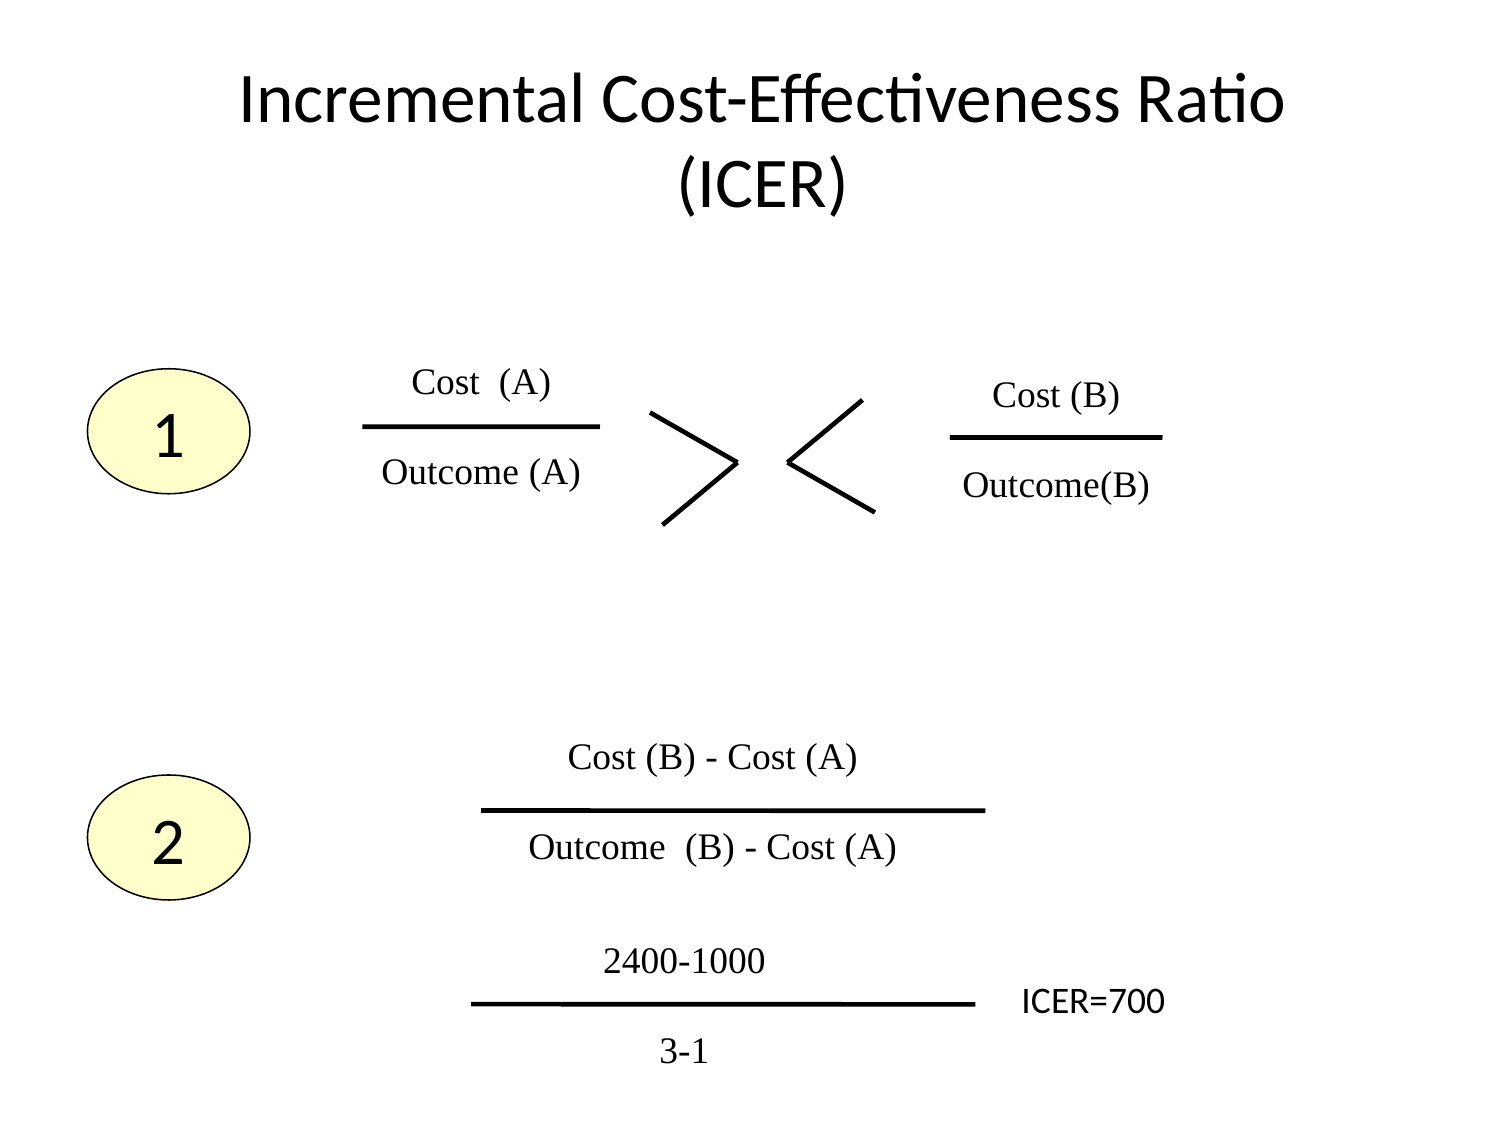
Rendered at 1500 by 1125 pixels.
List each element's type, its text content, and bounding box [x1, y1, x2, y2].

title Incremental Cost-Effectiveness Ratio (ICER) [87, 42, 1438, 231]
text_box 2400-1000 3-1 [312, 928, 1057, 1079]
text_box ICER=700 [1006, 968, 1181, 1028]
text_box Cost (B) Outcome(B) [874, 362, 1238, 513]
text_box 1 [87, 368, 250, 494]
text_box Cost (A) Outcome (A) [249, 349, 713, 500]
text_box Cost (B) - Cost (A) Outcome (B) - Cost (A) [312, 724, 1113, 875]
text_box 2 [87, 774, 250, 901]
